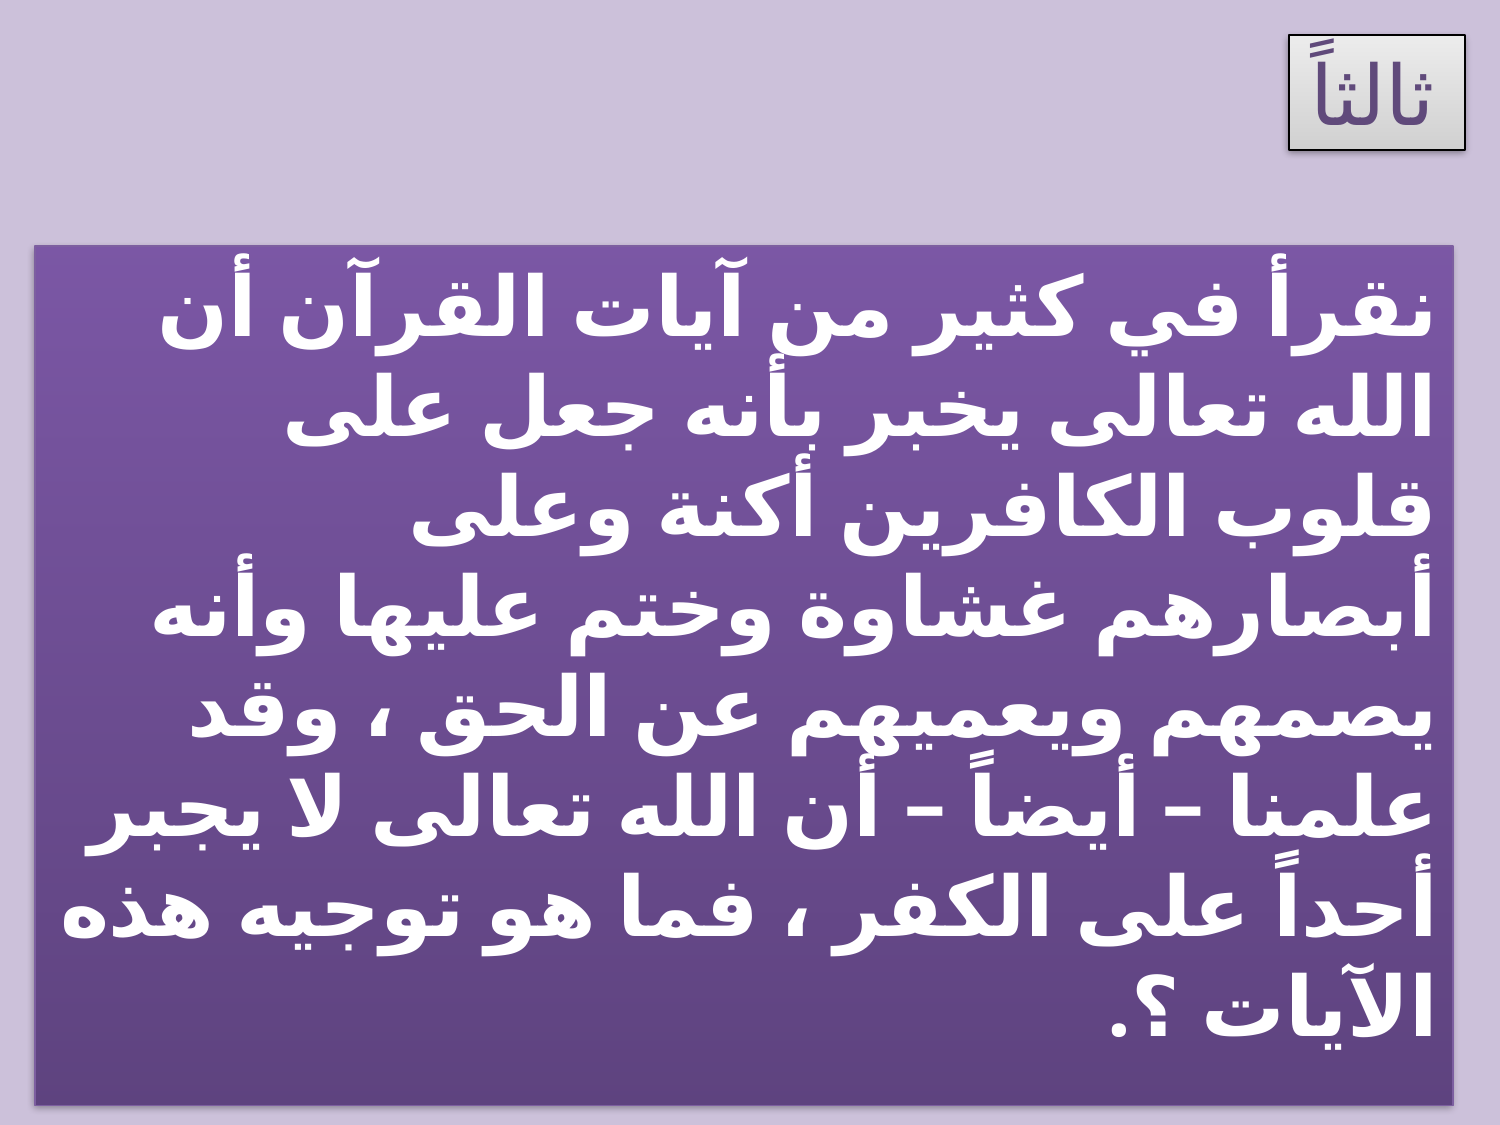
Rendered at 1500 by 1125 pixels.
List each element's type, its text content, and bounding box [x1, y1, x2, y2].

text_box ثالثاً [1288, 34, 1466, 151]
text_box نقرأ في كثير من آيات القرآن أن الله تعالى يخبر بأنه جعل على قلوب الكافرين أكنة وعلى أبصارهم غشاوة وختم عليها وأنه يصمهم ويعميهم عن الحق ، وقد علمنا – أيضاً – أن الله تعالى لا يجبر أحداً على الكفر ، فما هو توجيه هذه الآيات ؟. [34, 245, 1454, 1106]
